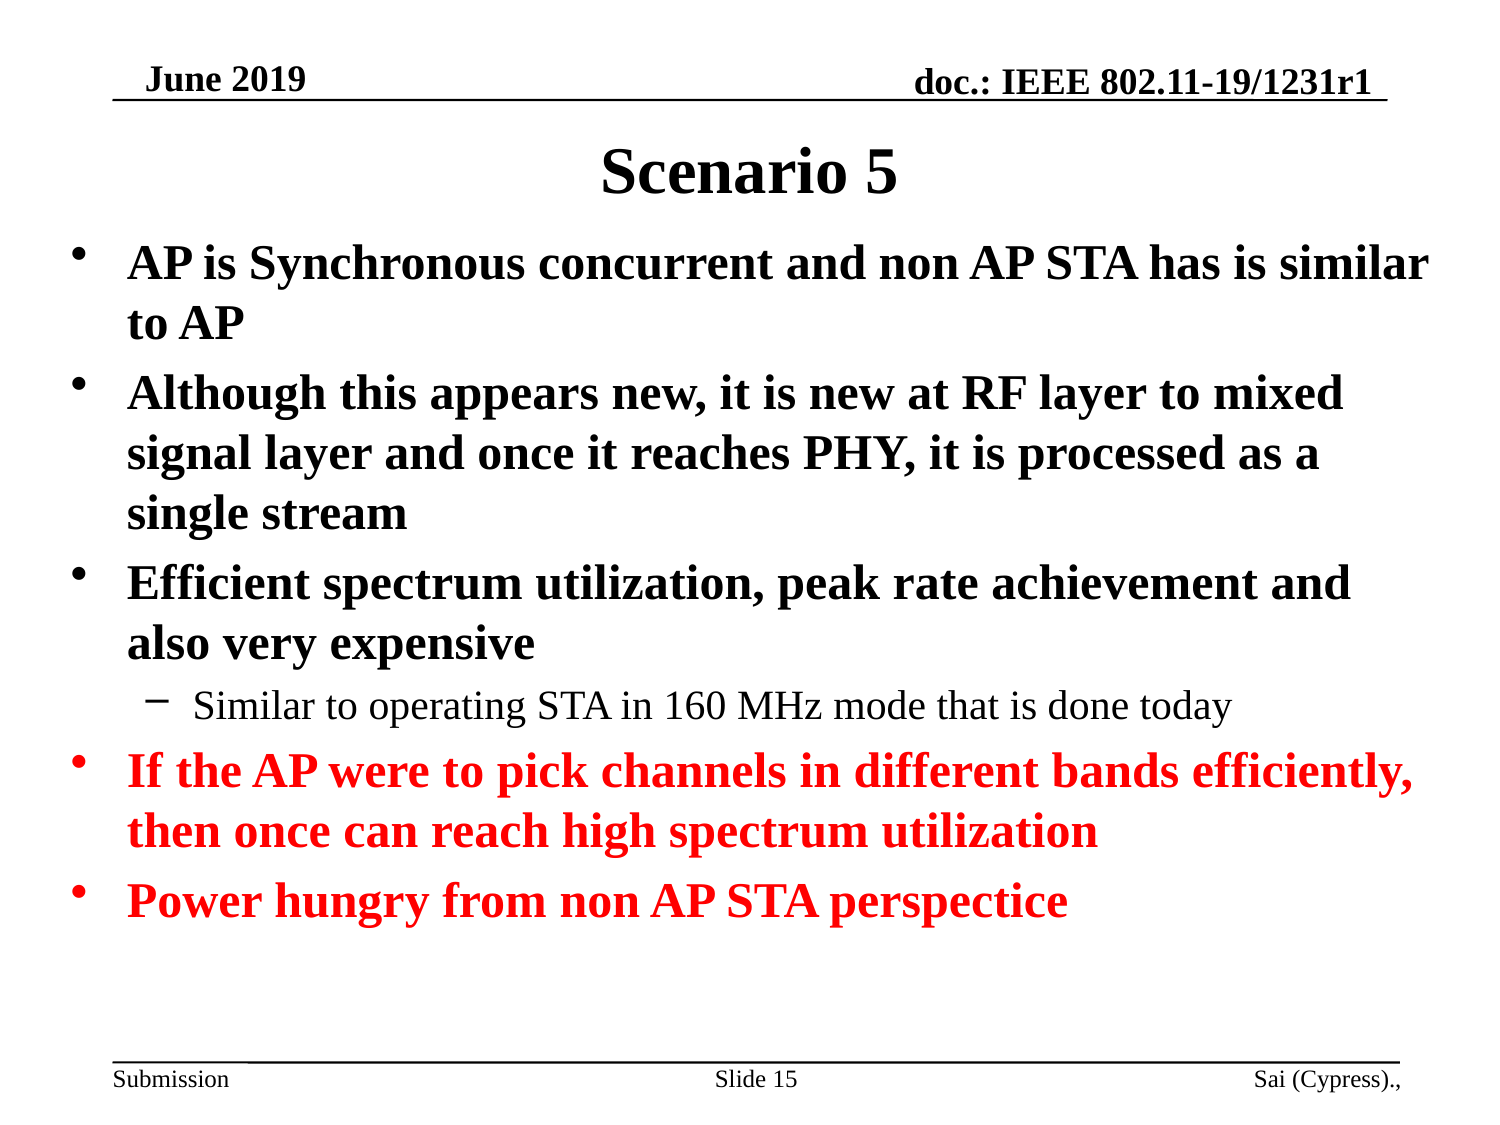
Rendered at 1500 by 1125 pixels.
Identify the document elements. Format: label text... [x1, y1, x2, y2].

footer Sai (Cypress)., [949, 1061, 1402, 1093]
slide_number Slide 15 [712, 1061, 801, 1093]
title Scenario 5 [112, 112, 1388, 223]
list AP is Synchronous concurrent and non AP STA has is similar to AP Although this appears new, it is new at RF layer to mixed signal layer and once it reaches PHY, it is processed as a single stream Efficient spectrum utilization, peak rate achievement and also very expensive Similar to operating STA in 160 MHz mode that is done today If the AP were to pick channels in different bands efficiently, then once can reach high spectrum utilization Power hungry from non AP STA perspectice [55, 221, 1458, 1053]
